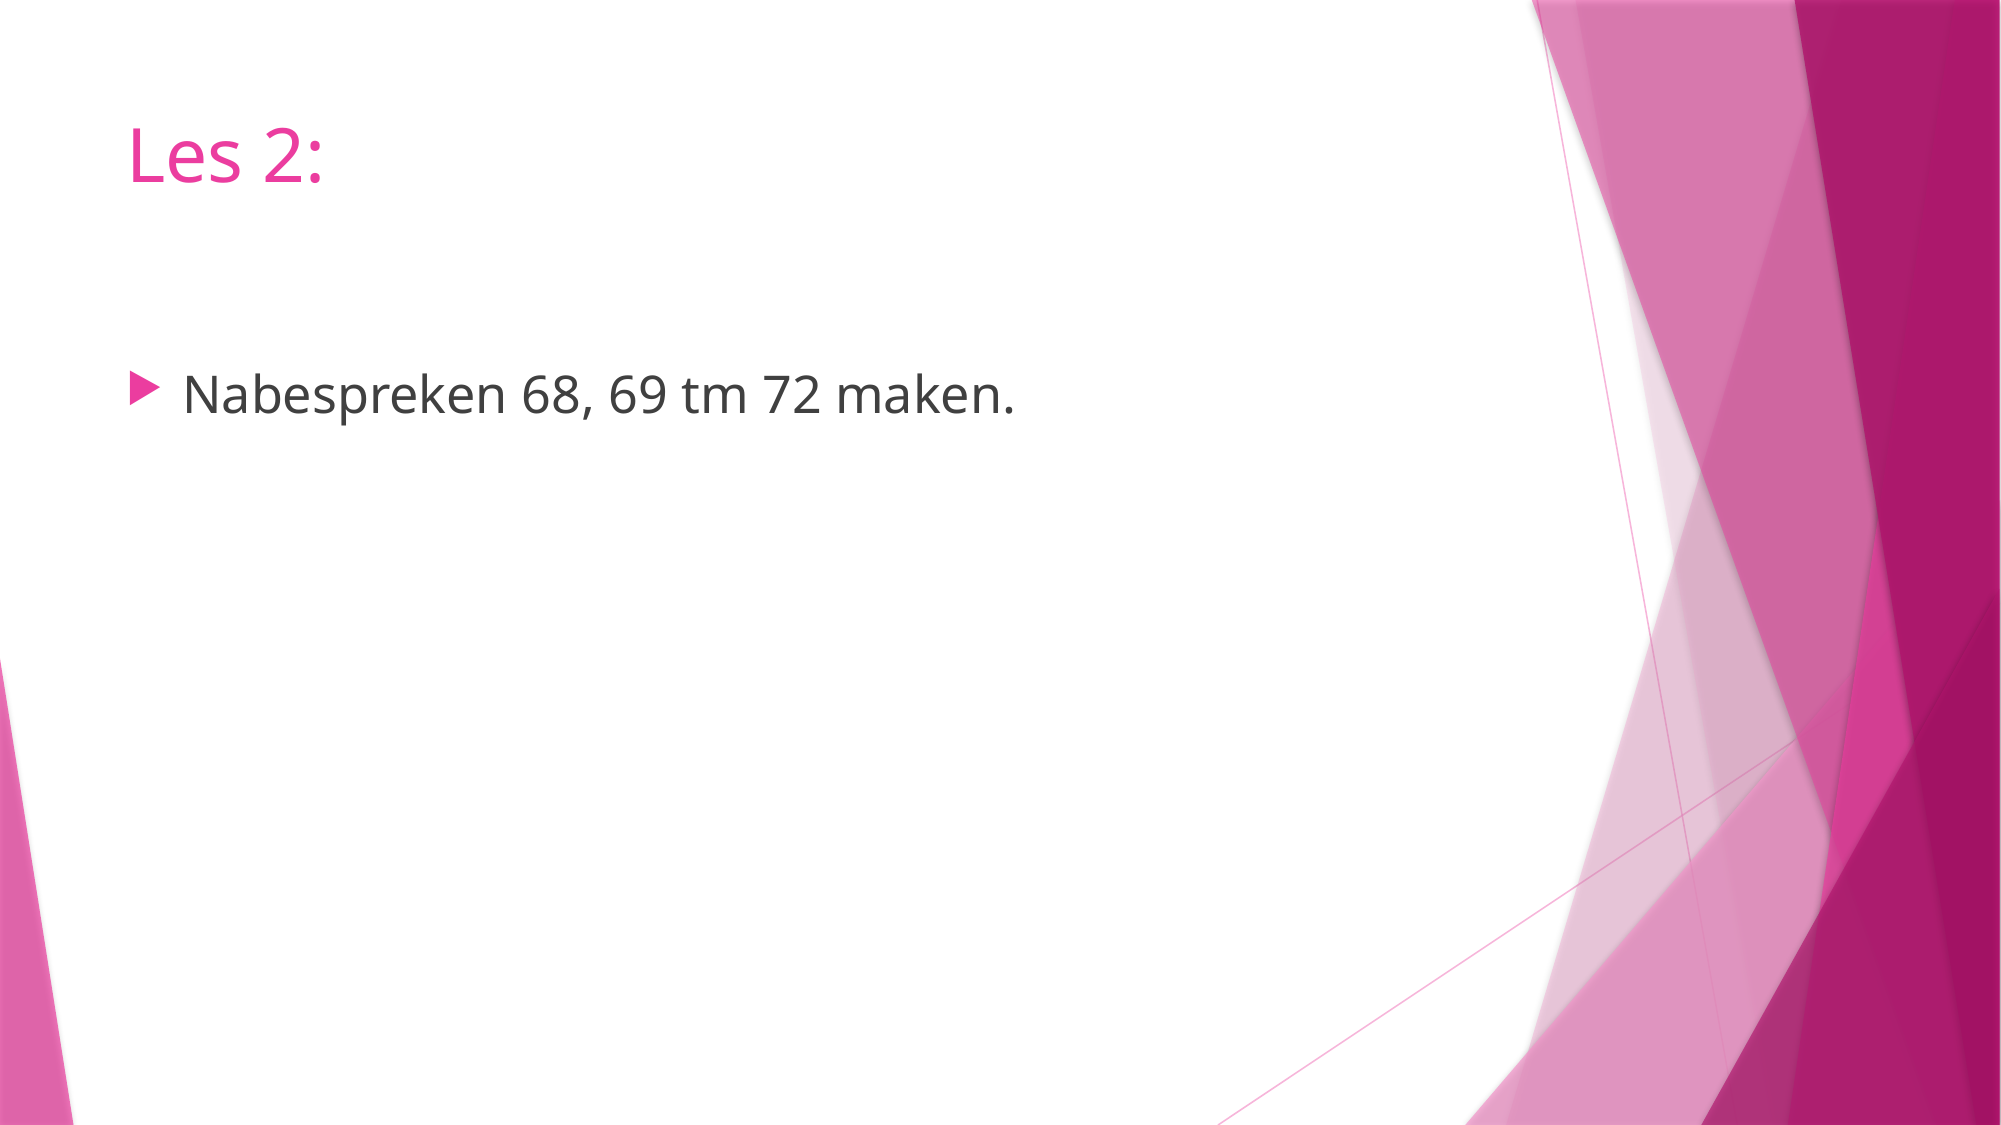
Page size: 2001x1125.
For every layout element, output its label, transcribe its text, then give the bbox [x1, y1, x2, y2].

title Les 2: [111, 99, 1522, 317]
list Nabespreken 68, 69 tm 72 maken. [111, 354, 1522, 992]
